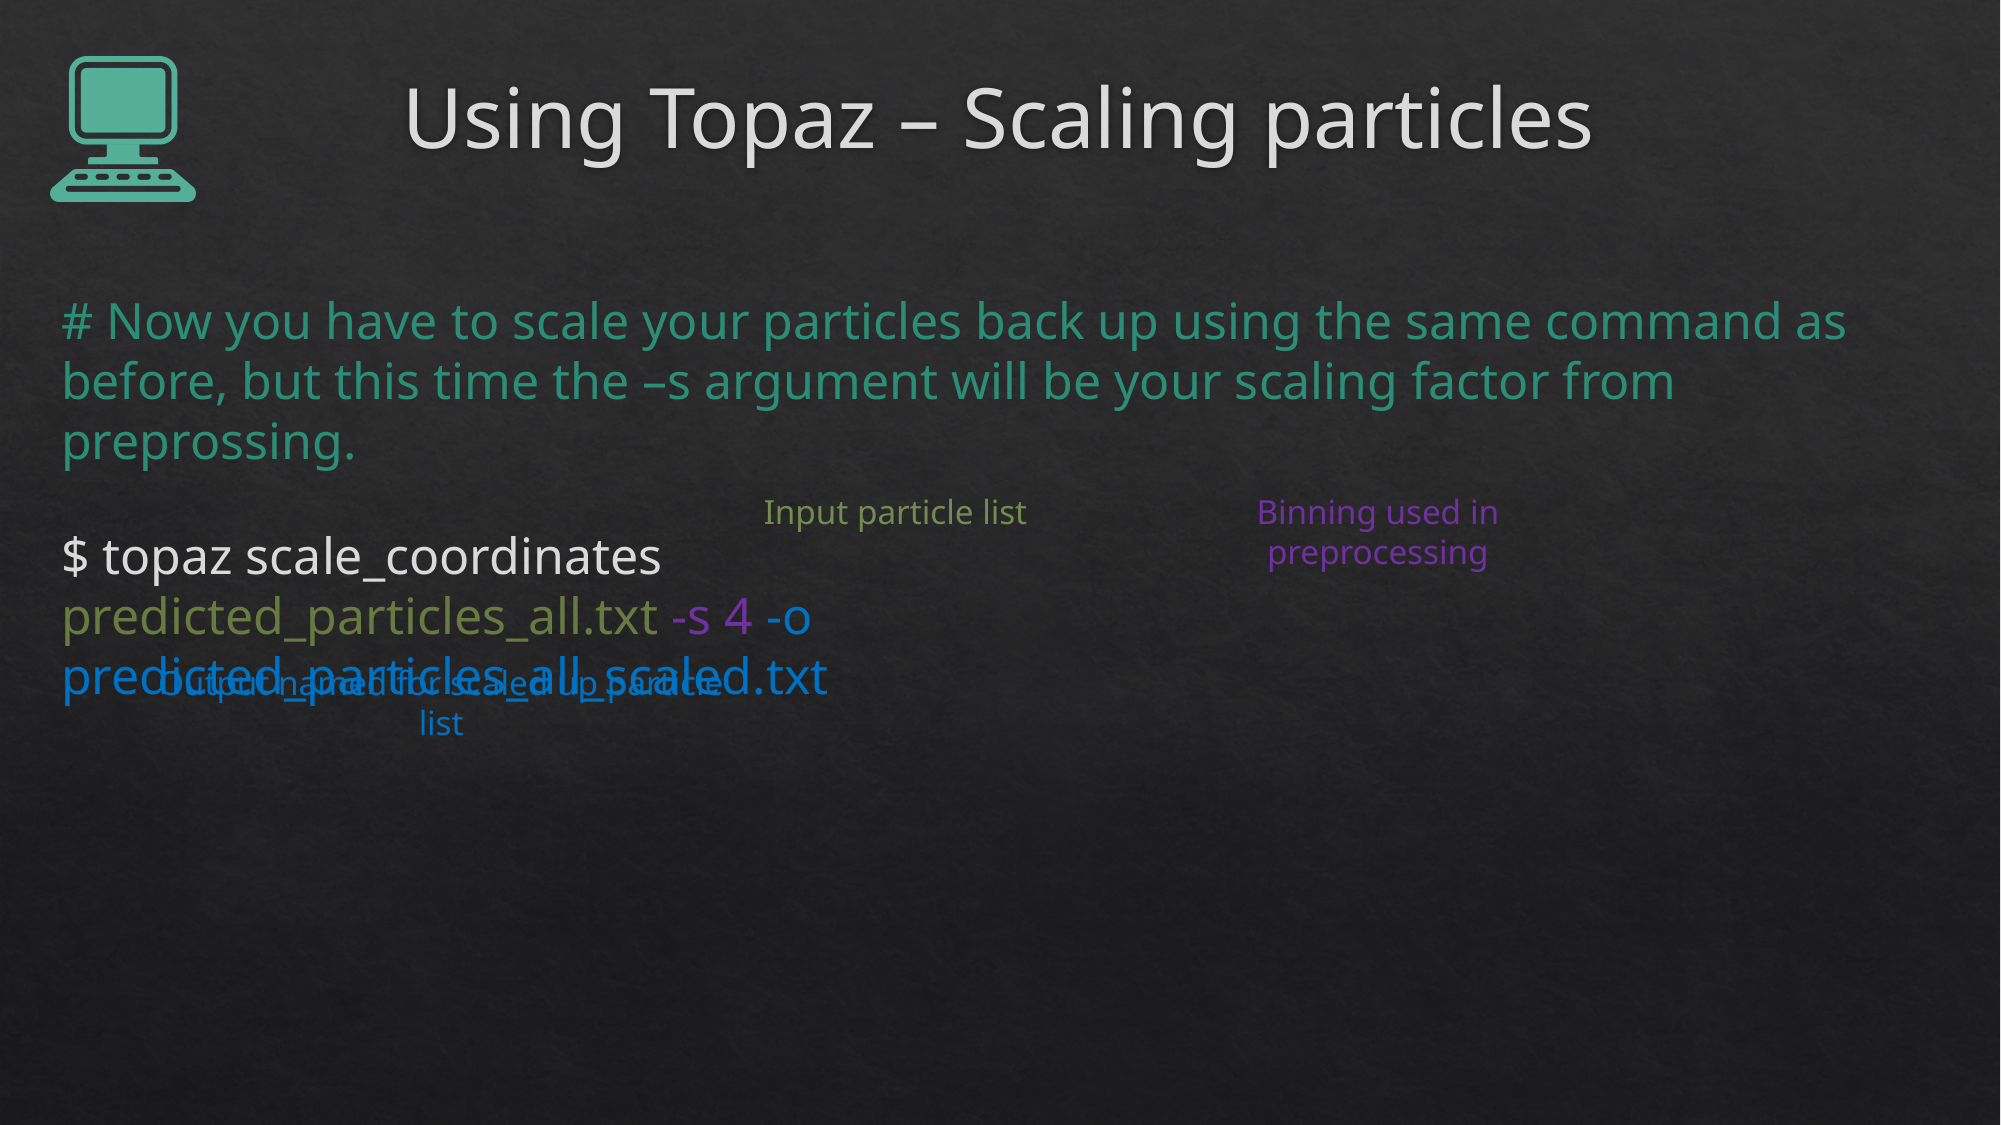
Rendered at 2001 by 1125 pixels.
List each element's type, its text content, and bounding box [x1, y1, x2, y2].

picture [49, 56, 196, 202]
text_box # Now you have to scale your particles back up using the same command as before, but this time the –s argument will be your scaling factor from preprossing. [46, 282, 1917, 597]
text_box Output named for scaled up particle list [123, 655, 759, 750]
text_box $ topaz scale_coordinates predicted_particles_all.txt -s 4 -o predicted_particles_all_scaled.txt [46, 517, 1267, 712]
text_box Input particle list [748, 484, 1043, 539]
text_box Binning used in preprocessing [1135, 484, 1621, 579]
title Using Topaz – Scaling particles [149, 35, 1849, 195]
